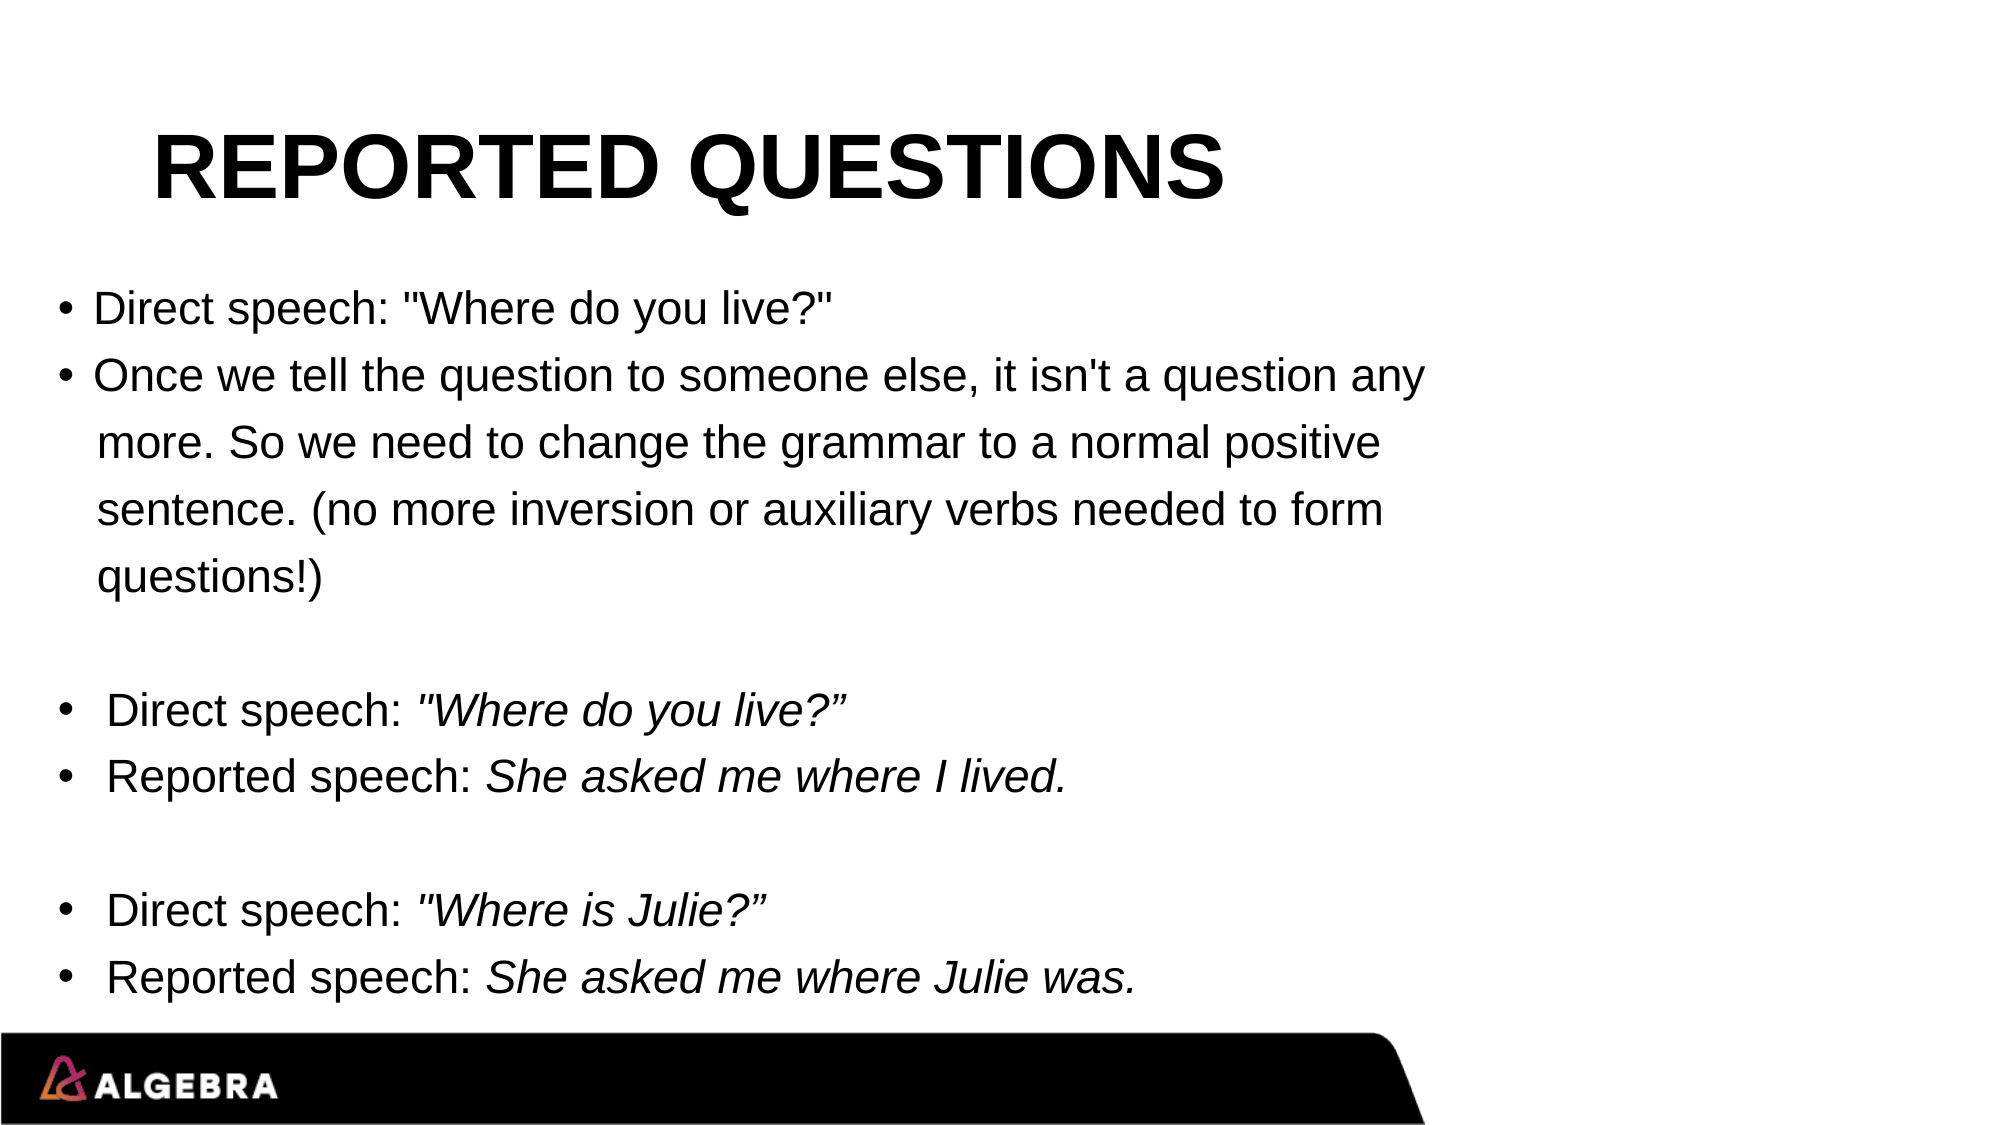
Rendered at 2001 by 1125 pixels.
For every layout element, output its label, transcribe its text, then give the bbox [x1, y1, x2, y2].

list Direct speech: "Where do you live?" Once we tell the question to someone else, it isn't a question any more. So we need to change the grammar to a normal positive sentence. (no more inversion or auxiliary verbs needed to form questions!) Direct speech: "Where do you live?” Reported speech: She asked me where I lived. Direct speech: "Where is Julie?” Reported speech: She asked me where Julie was. [42, 277, 1863, 1014]
title REPORTED QUESTIONS [137, 59, 1863, 277]
picture [0, 1032, 1425, 1125]
